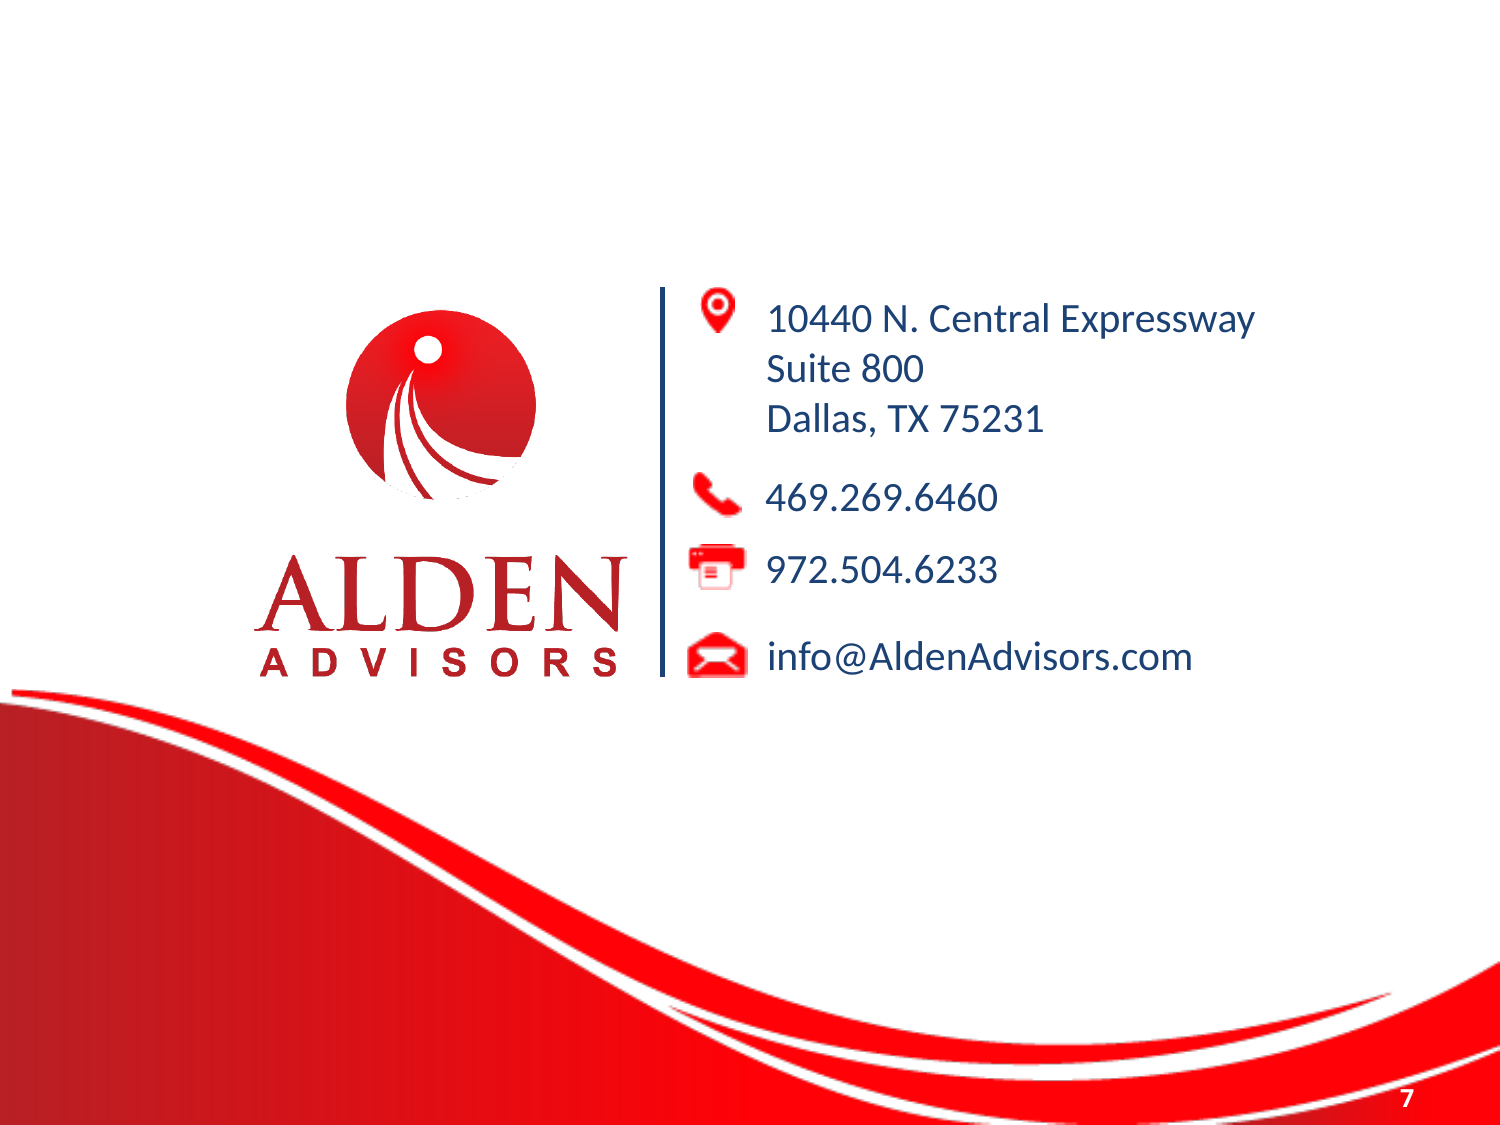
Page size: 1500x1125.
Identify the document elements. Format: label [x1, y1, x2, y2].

picture [0, 287, 1500, 1125]
picture [908, 358, 919, 379]
picture [908, 653, 918, 667]
